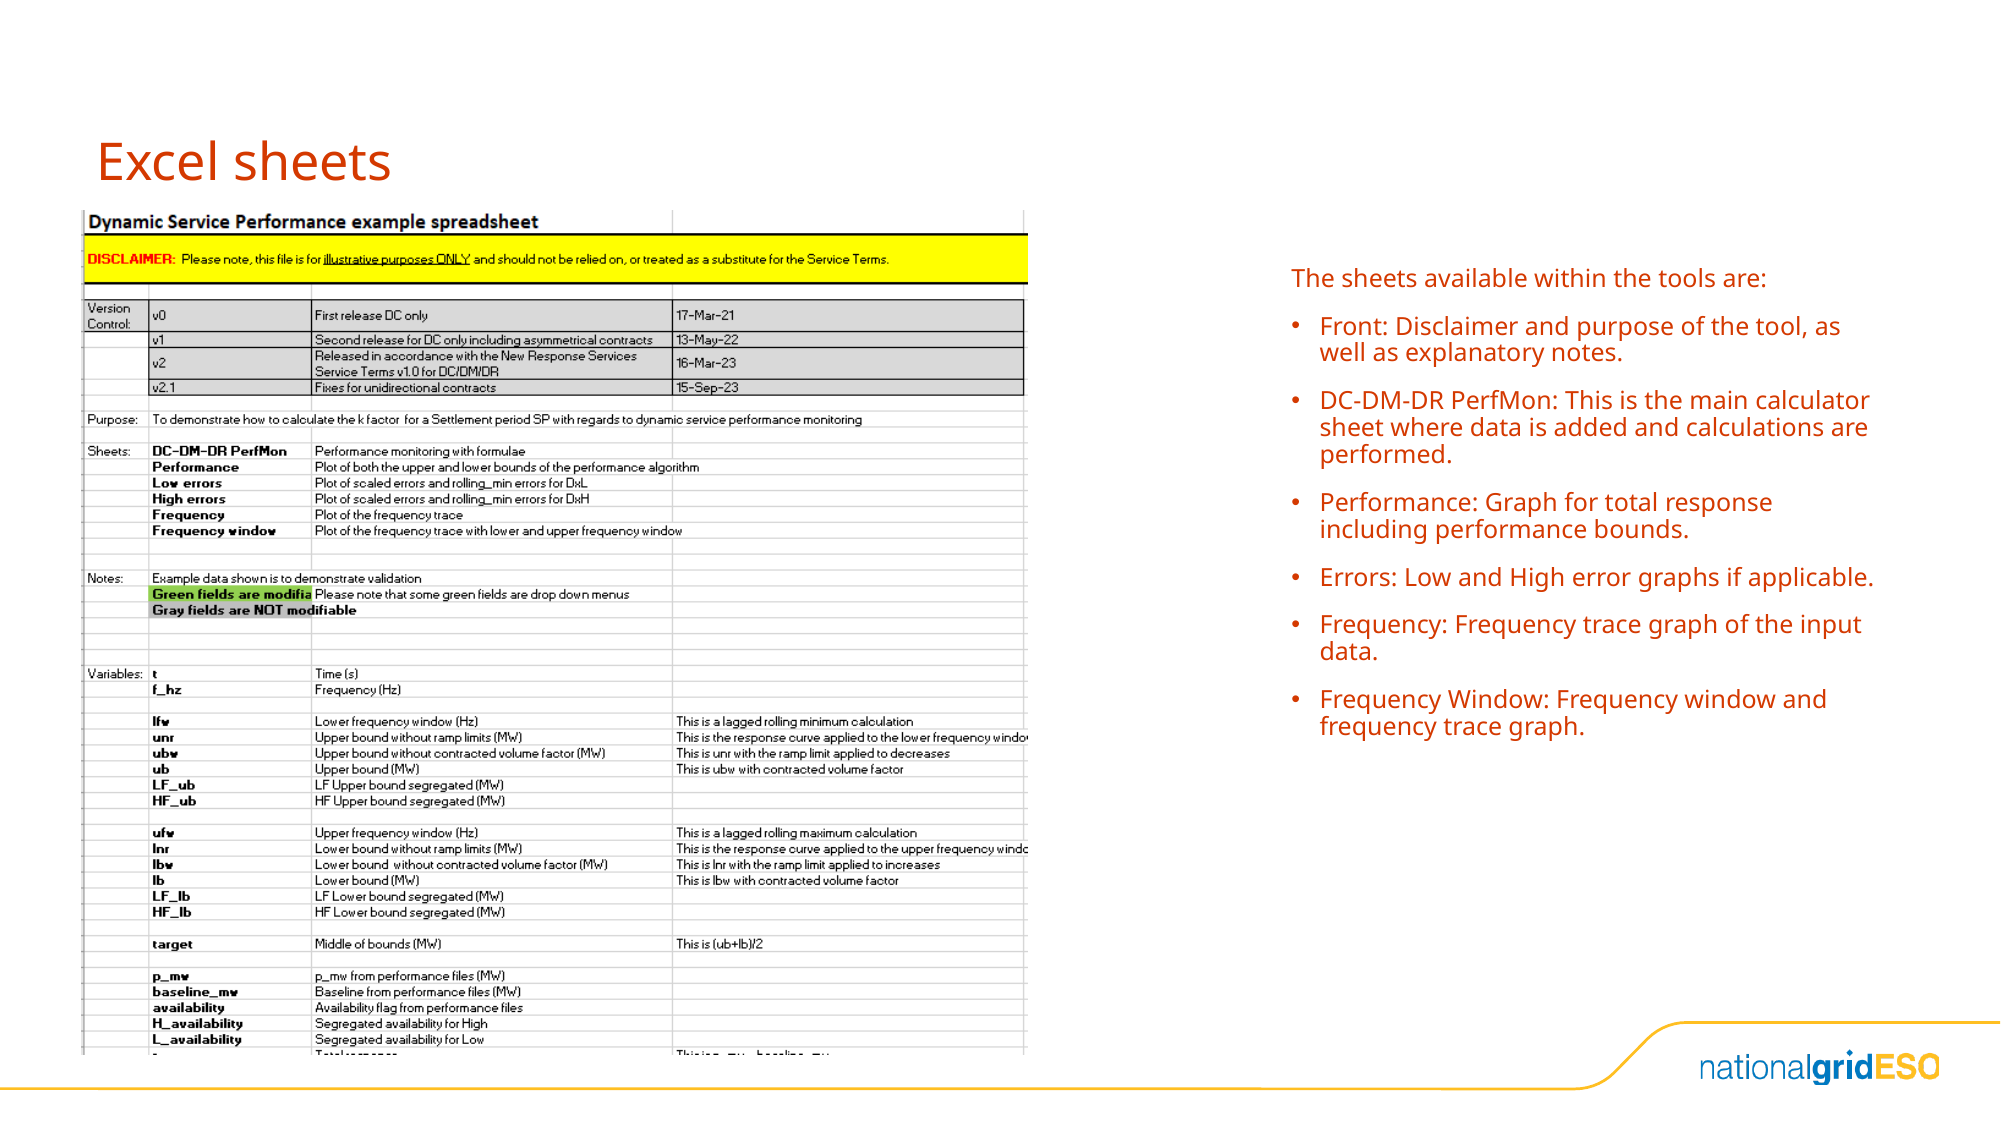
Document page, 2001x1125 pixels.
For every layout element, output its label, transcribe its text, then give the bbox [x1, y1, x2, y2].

title Excel sheets [81, 127, 909, 210]
list The sheets available within the tools are: Front: Disclaimer and purpose of the tool, as well as explanatory notes. DC-DM-DR PerfMon: This is the main calculator sheet where data is added and calculations are performed. Performance: Graph for total response including performance bounds. Errors: Low and High error graphs if applicable. Frequency: Frequency trace graph of the input data. Frequency Window: Frequency window and frequency trace graph. [1276, 258, 1896, 825]
picture [81, 210, 1028, 1055]
